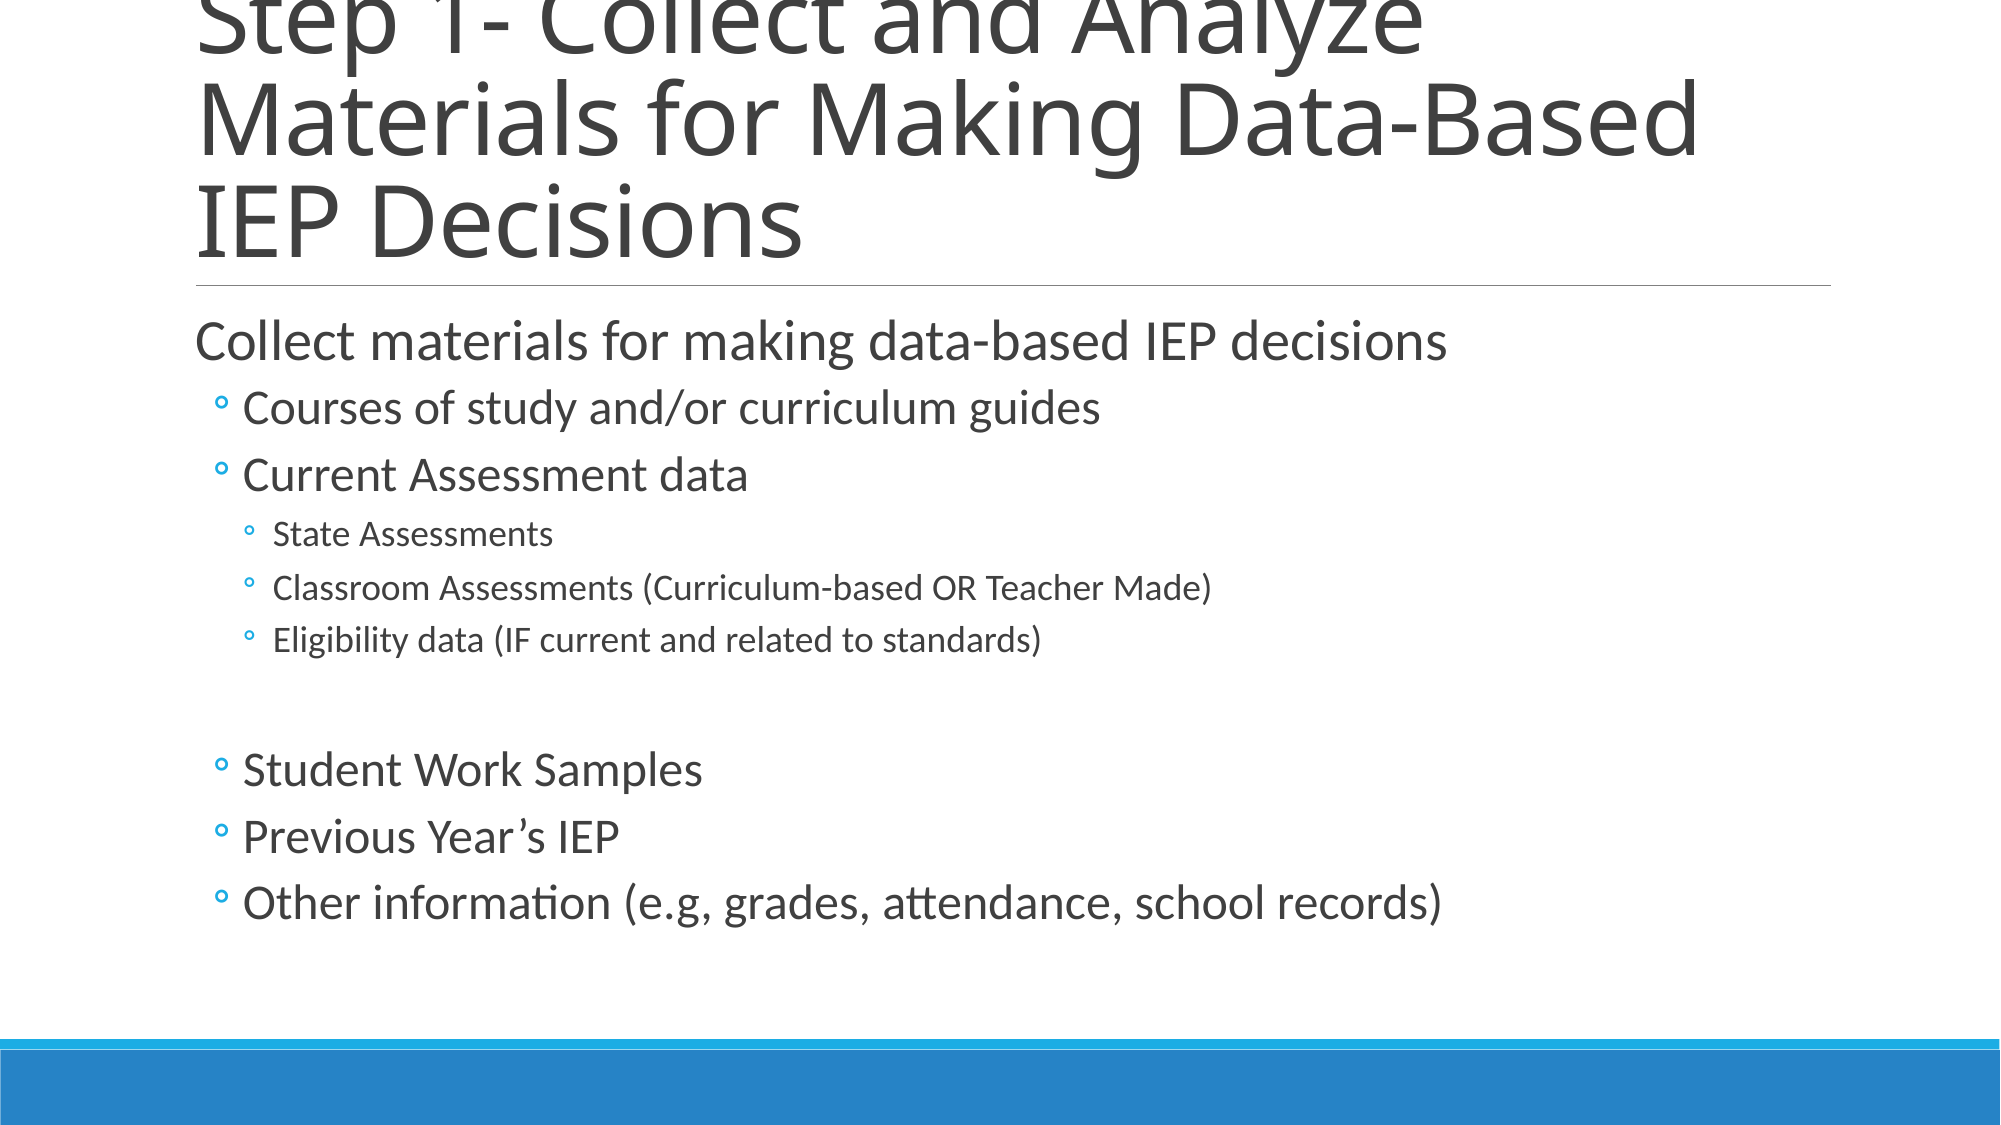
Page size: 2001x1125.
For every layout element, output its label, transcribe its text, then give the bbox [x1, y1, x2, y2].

list Collect materials for making data-based IEP decisions Courses of study and/or curriculum guides Current Assessment data State Assessments Classroom Assessments (Curriculum-based OR Teacher Made) Eligibility data (IF current and related to standards) Student Work Samples Previous Year’s IEP Other information (e.g, grades, attendance, school records) [180, 302, 1830, 963]
title Step 1- Collect and Analyze Materials for Making Data-Based IEP Decisions [180, 47, 1830, 285]
